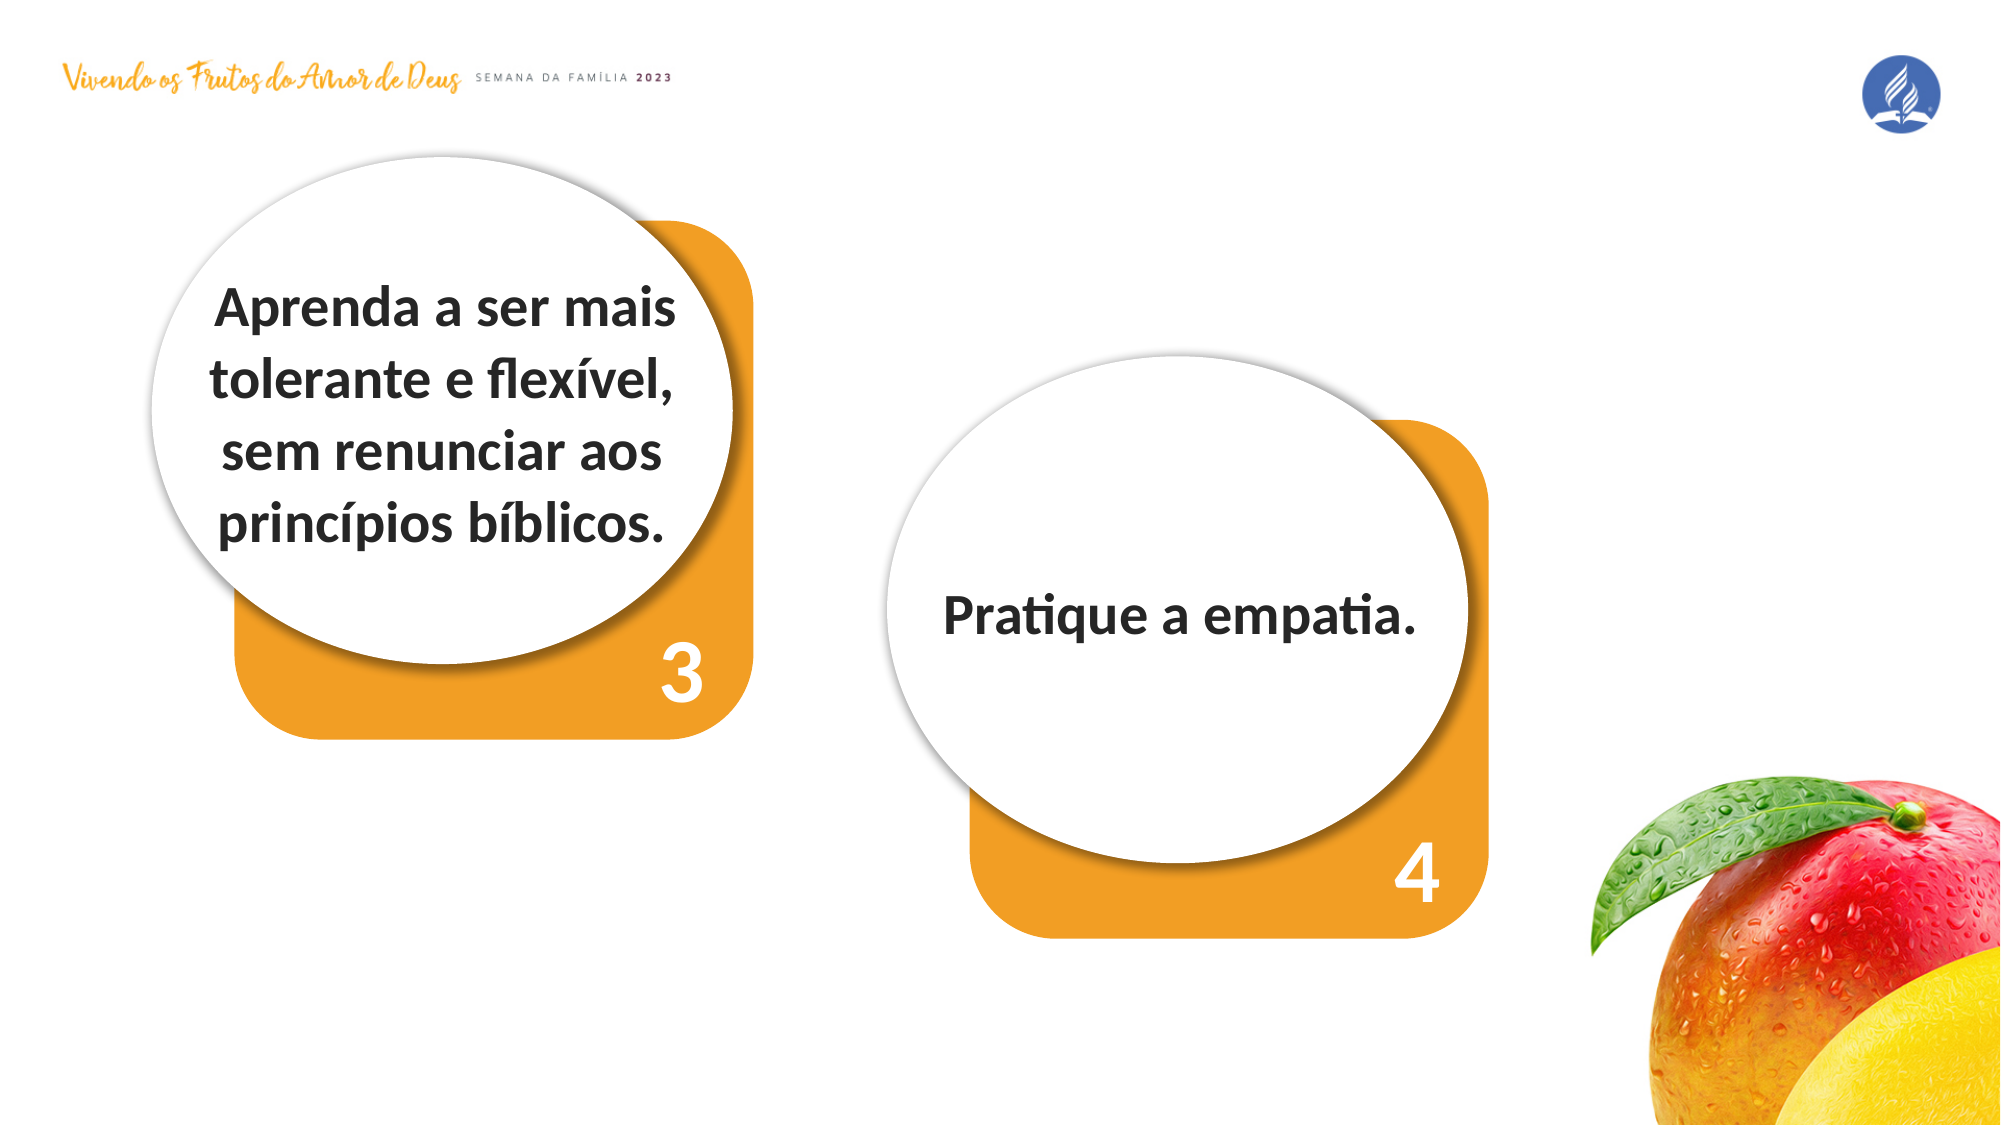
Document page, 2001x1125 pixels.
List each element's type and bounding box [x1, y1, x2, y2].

text_box [887, 356, 1506, 939]
text_box [151, 157, 771, 740]
picture [0, 0, 2001, 1125]
